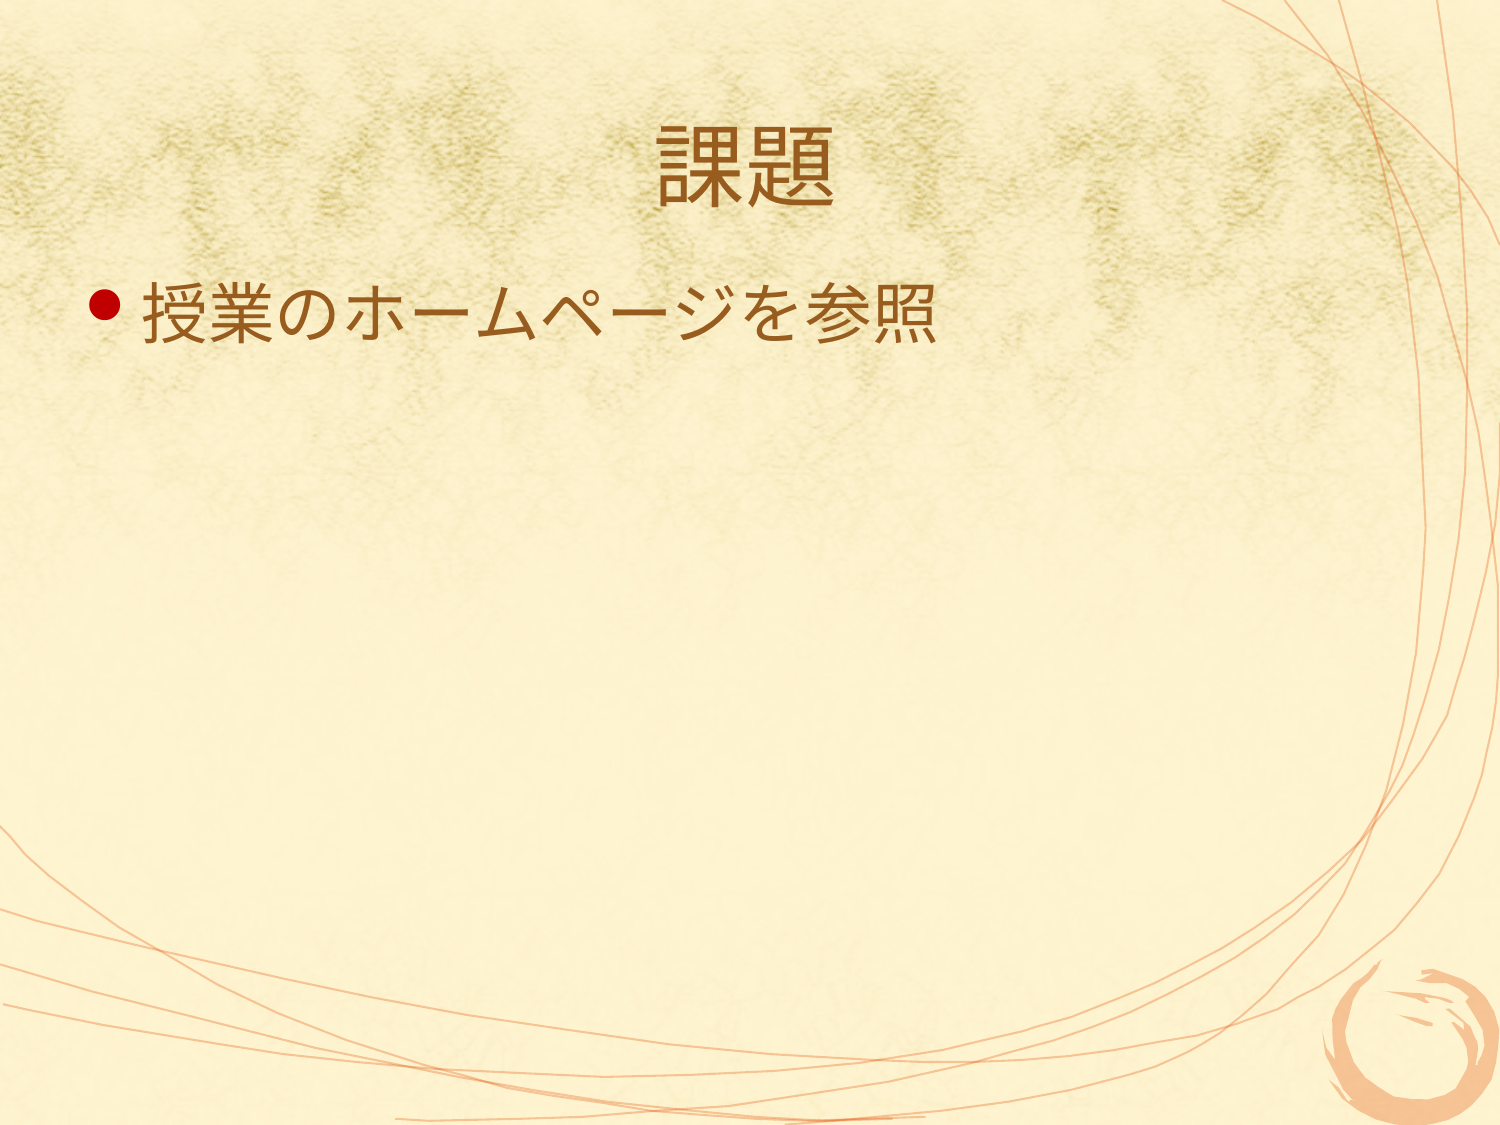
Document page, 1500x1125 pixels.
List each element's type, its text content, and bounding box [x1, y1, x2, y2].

title 課題 [70, 70, 1421, 258]
list 授業のホームページを参照 [70, 264, 1421, 1034]
